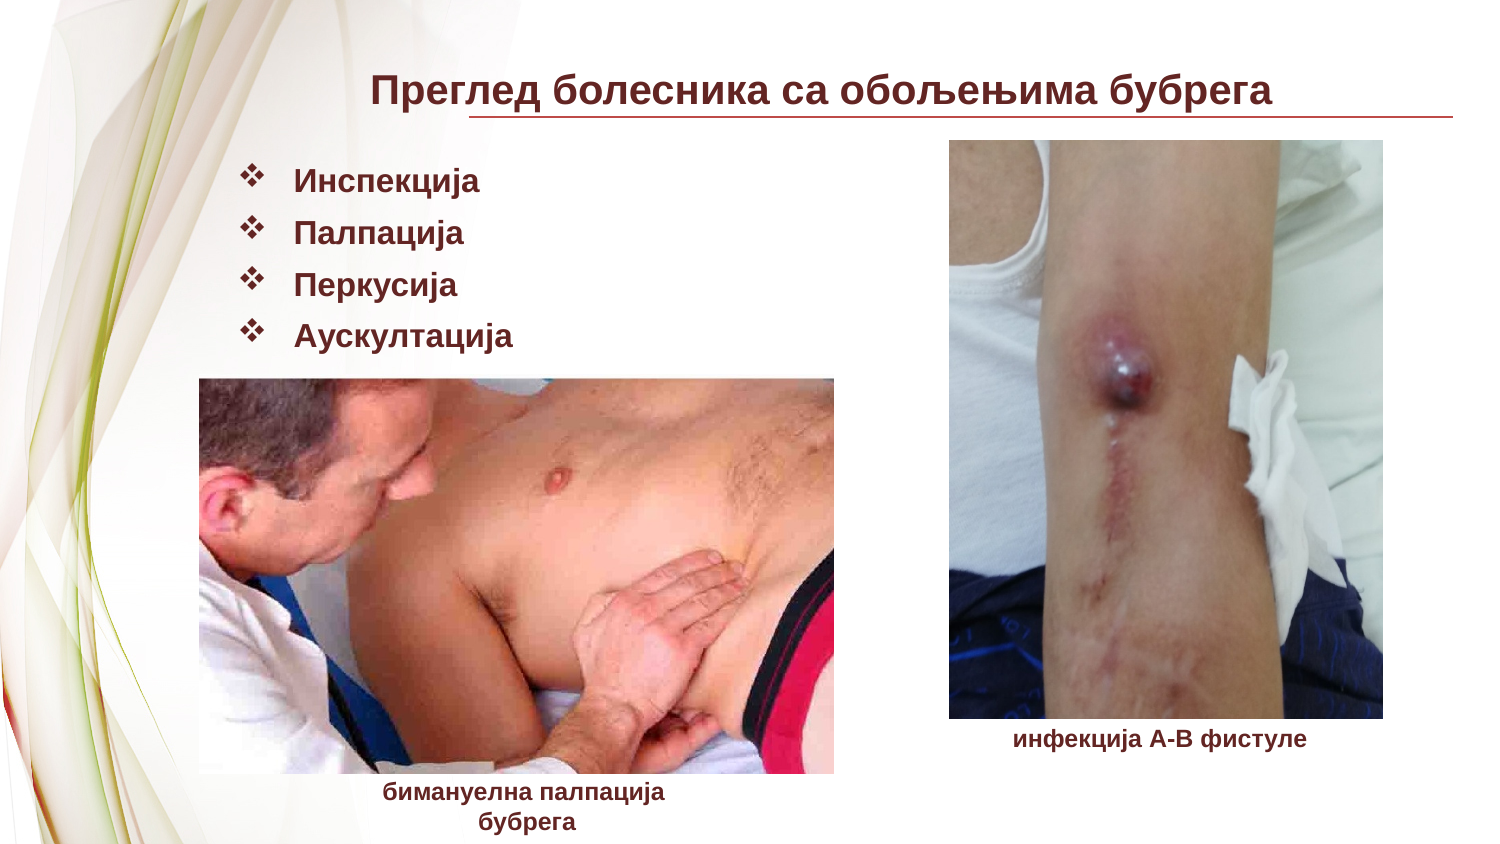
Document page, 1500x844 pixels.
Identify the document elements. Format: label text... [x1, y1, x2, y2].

text_box бимануелна палпација бубрега [257, 783, 797, 843]
title Преглед болесника са обољењима бубрега [234, 35, 1409, 141]
text_box инфекција А-В фистуле [890, 714, 1430, 760]
text_box Инспекција Палпација Перкусија Аускултација [222, 152, 943, 407]
picture [0, 0, 1500, 844]
